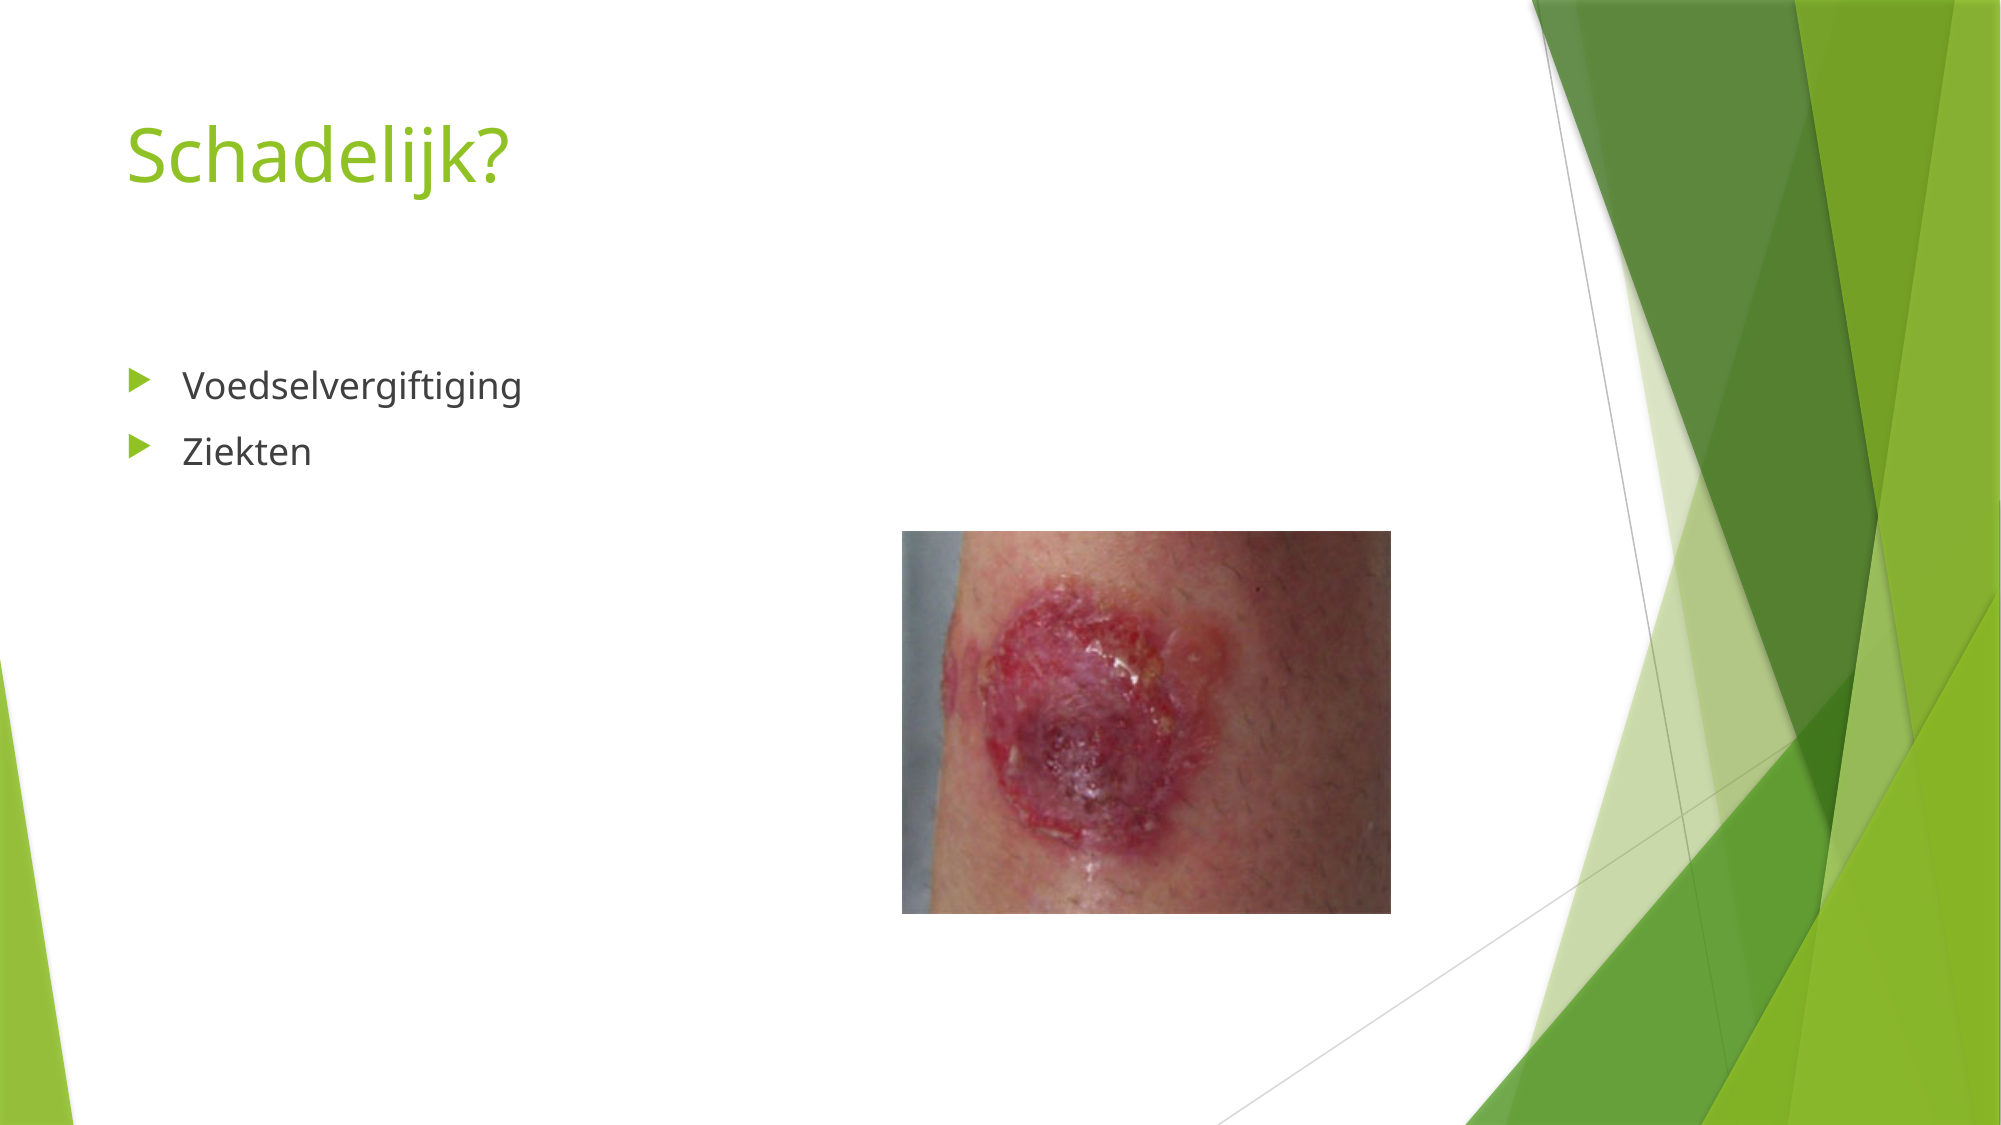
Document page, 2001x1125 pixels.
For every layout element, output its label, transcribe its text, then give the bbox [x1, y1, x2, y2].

title Schadelijk? [111, 99, 1522, 317]
picture [902, 530, 1391, 915]
list Voedselvergiftiging Ziekten [111, 354, 1522, 992]
